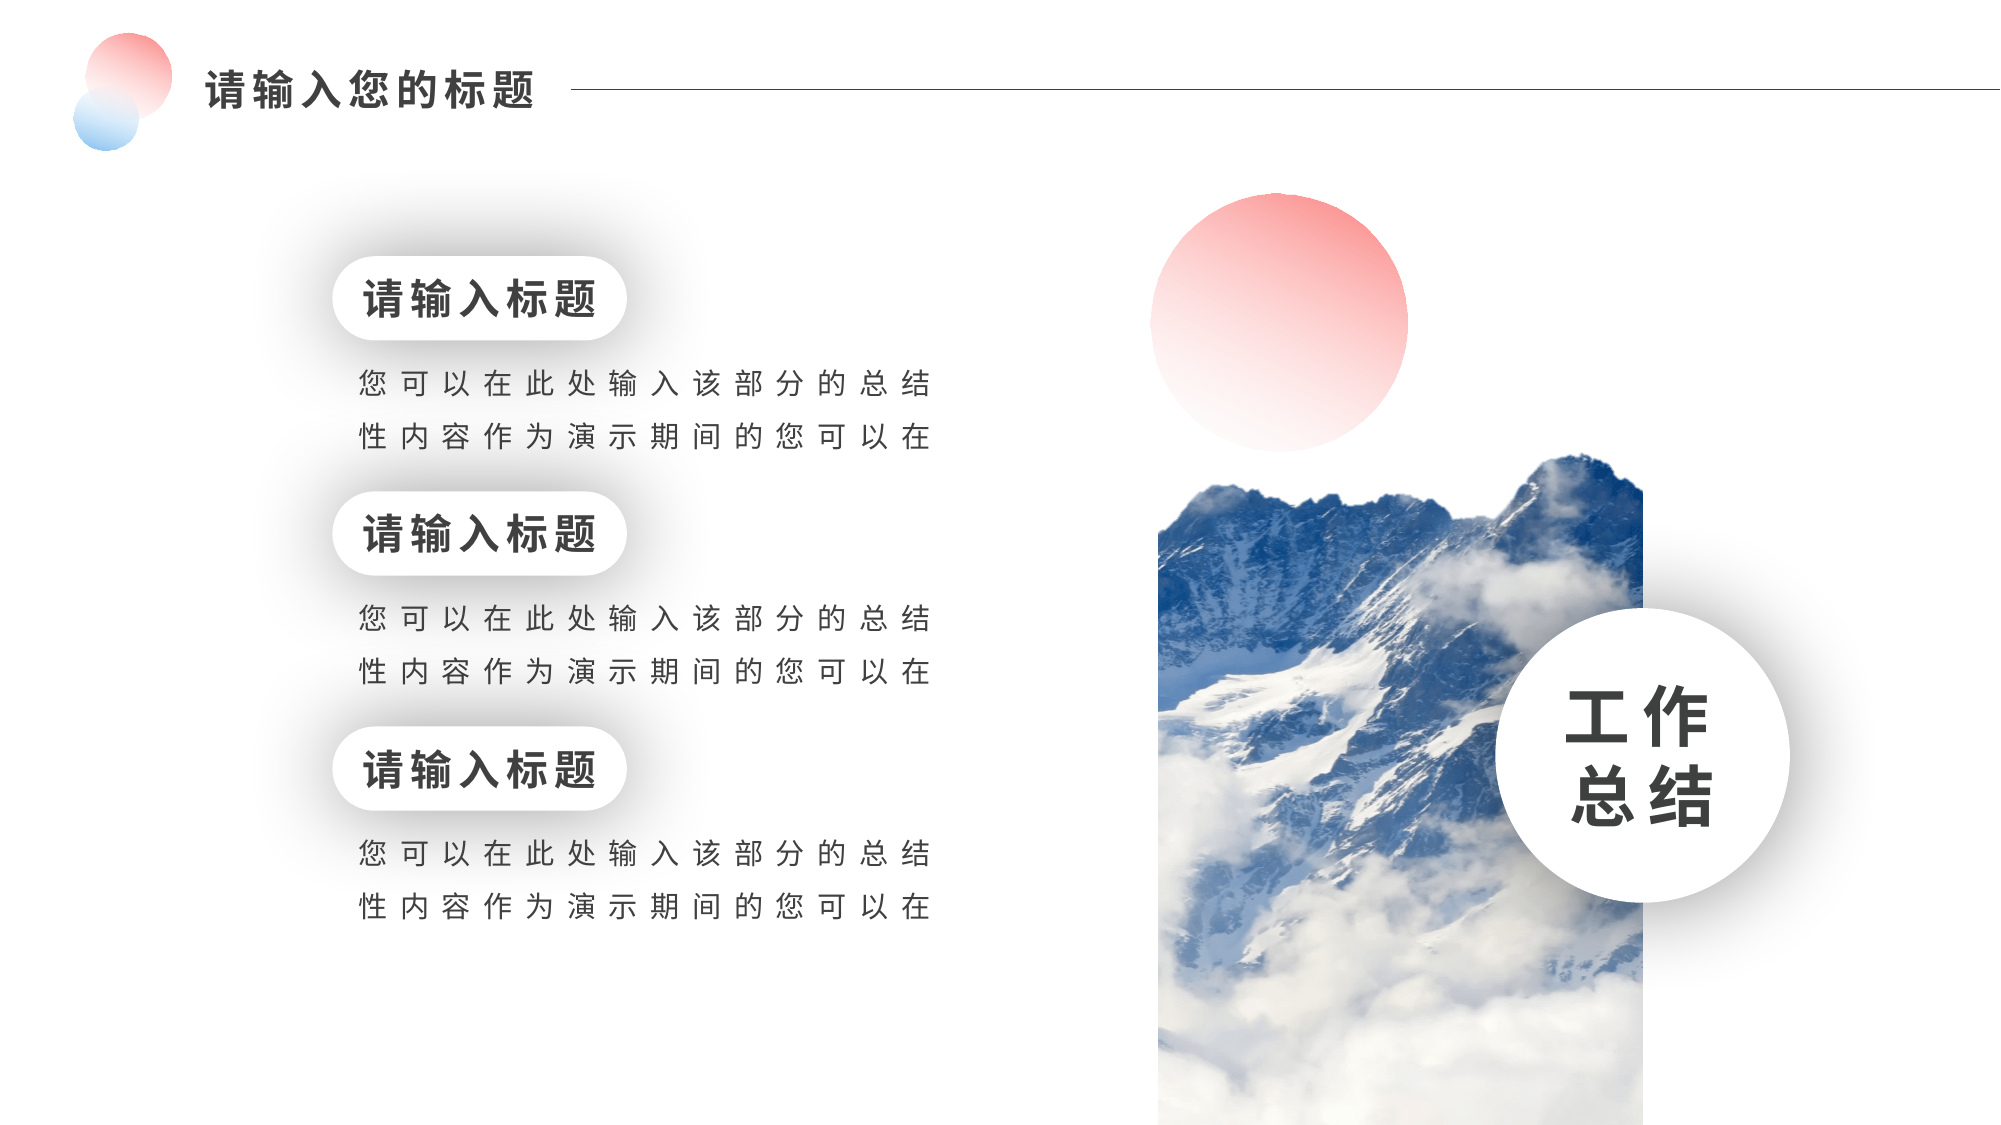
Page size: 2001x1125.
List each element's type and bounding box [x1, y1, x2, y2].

text_box [1495, 608, 1790, 903]
picture [1158, 355, 1643, 1125]
text_box [332, 491, 960, 691]
text_box [1149, 192, 1409, 370]
text_box [332, 726, 960, 926]
text_box [332, 256, 960, 456]
